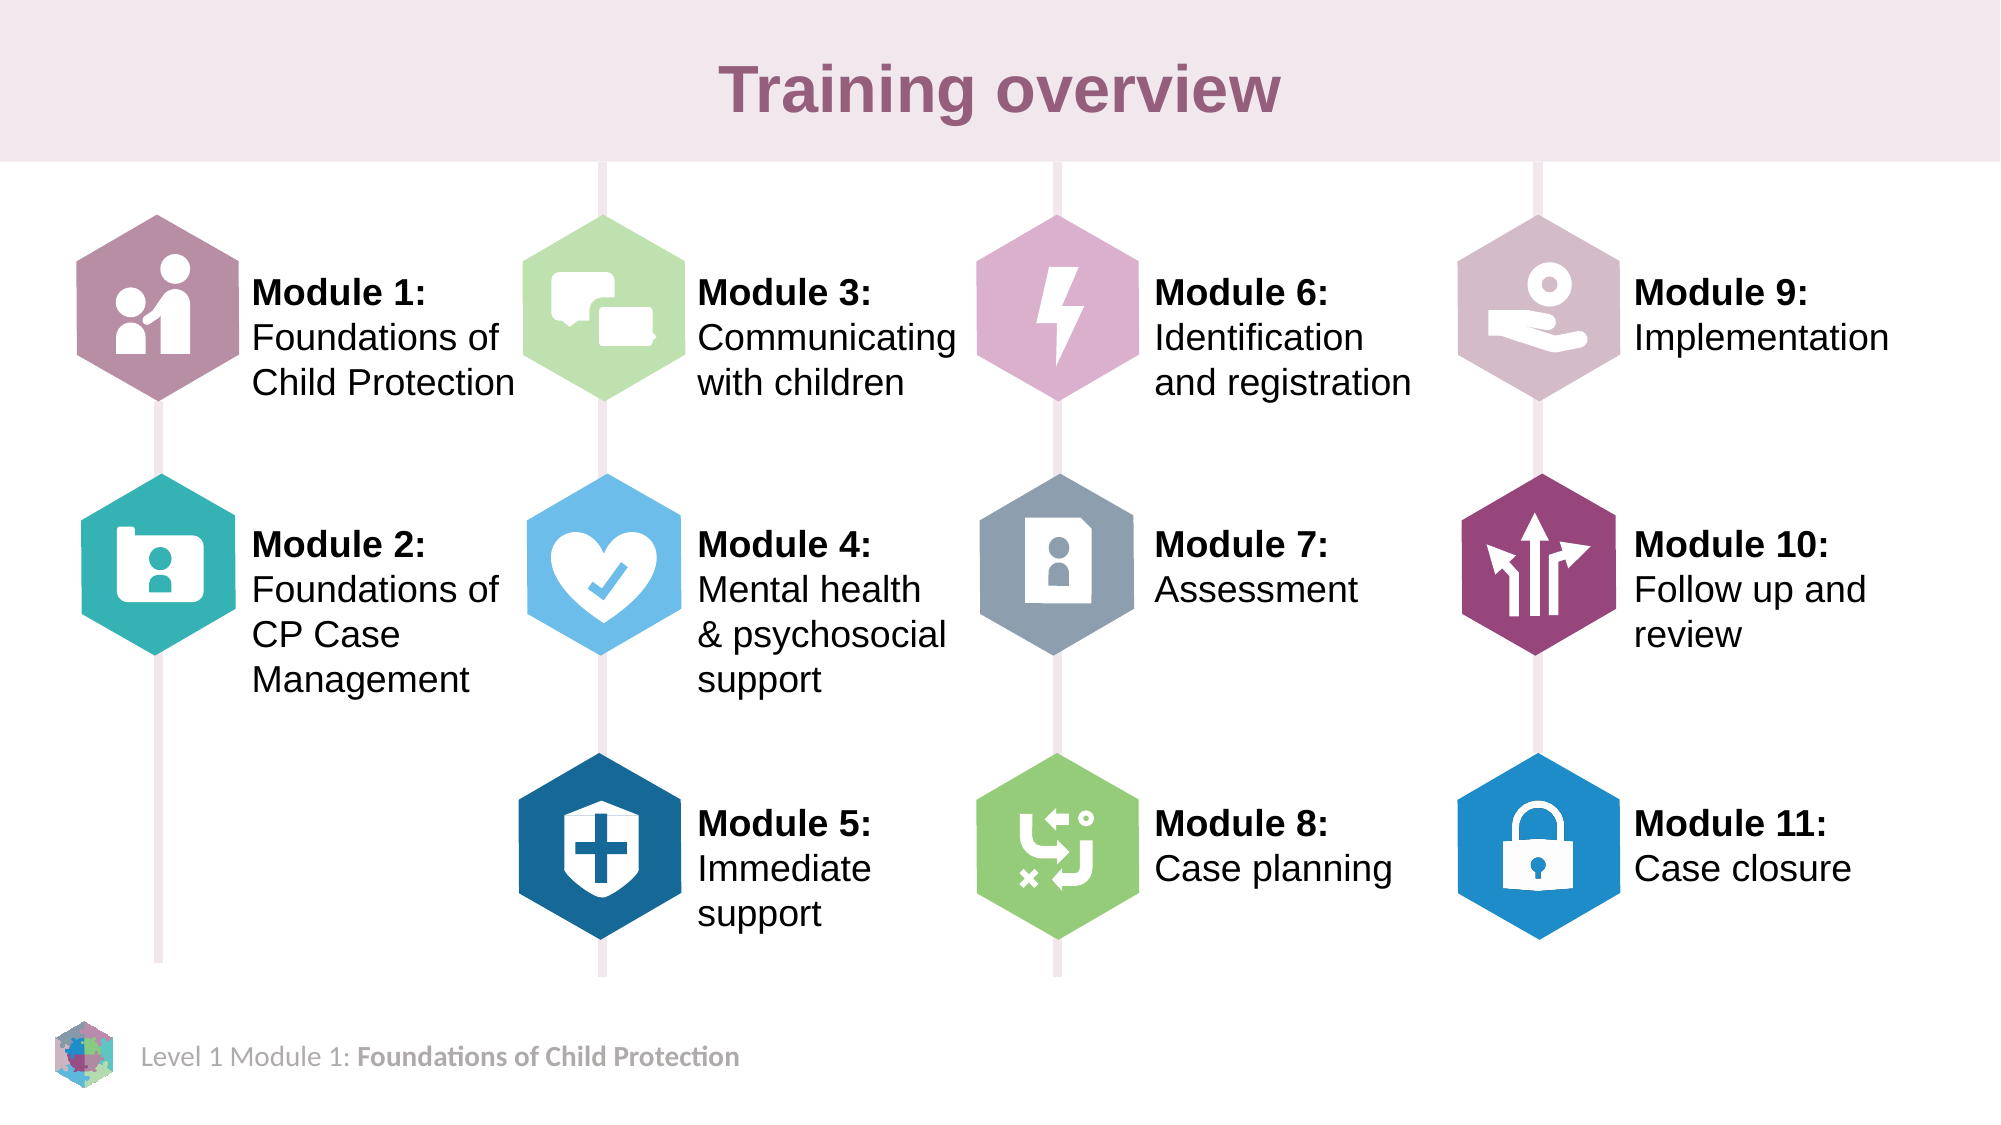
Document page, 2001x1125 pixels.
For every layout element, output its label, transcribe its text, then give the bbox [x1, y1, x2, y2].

text_box Module 6: Identification and registration [1139, 260, 1442, 410]
text_box [80, 474, 158, 657]
text_box Module 4: Mental health & psychosocial support [682, 512, 969, 708]
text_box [1014, 807, 1094, 893]
text_box Module 7: Assessment [1139, 512, 1426, 618]
text_box [1552, 544, 1591, 616]
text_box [115, 254, 191, 354]
text_box [75, 213, 239, 403]
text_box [551, 530, 657, 624]
text_box Module 2: Foundations of CP Case Management [236, 512, 523, 708]
text_box Module 10: Follow up and review [1619, 512, 1906, 663]
text_box [1058, 265, 1086, 365]
text_box [1058, 213, 1139, 403]
text_box [603, 753, 682, 940]
text_box [523, 214, 602, 402]
text_box [978, 474, 1057, 657]
text_box [976, 213, 1057, 402]
text_box [1456, 751, 1619, 941]
text_box [1486, 544, 1516, 617]
text_box [1539, 472, 1618, 655]
text_box Module 11: Case closure [1619, 791, 1921, 897]
text_box [603, 472, 682, 656]
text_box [564, 800, 639, 896]
title Training overview [137, 19, 1863, 163]
text_box [603, 302, 664, 351]
text_box [525, 475, 602, 657]
text_box [594, 302, 602, 351]
text_box Module 3: Communicating with children [682, 260, 984, 410]
text_box [1456, 213, 1538, 402]
text_box Module 1: Foundations of Child Protection [236, 260, 539, 410]
text_box [984, 751, 1057, 941]
picture [1478, 786, 1598, 905]
text_box Module 8: Case planning [1139, 791, 1442, 897]
text_box [603, 272, 615, 302]
text_box Module 9: Implementation [1619, 260, 1921, 365]
text_box [1058, 752, 1139, 941]
text_box [1035, 265, 1057, 367]
text_box Module 5: Immediate support [682, 791, 984, 942]
text_box [1058, 472, 1136, 655]
text_box [159, 472, 236, 655]
text_box [1460, 474, 1538, 657]
text_box [551, 271, 602, 327]
text_box [517, 751, 602, 941]
text_box [603, 213, 685, 403]
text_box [1023, 516, 1093, 605]
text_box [116, 526, 204, 603]
picture [55, 1021, 113, 1088]
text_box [1488, 262, 1588, 350]
text_box [1539, 213, 1620, 403]
